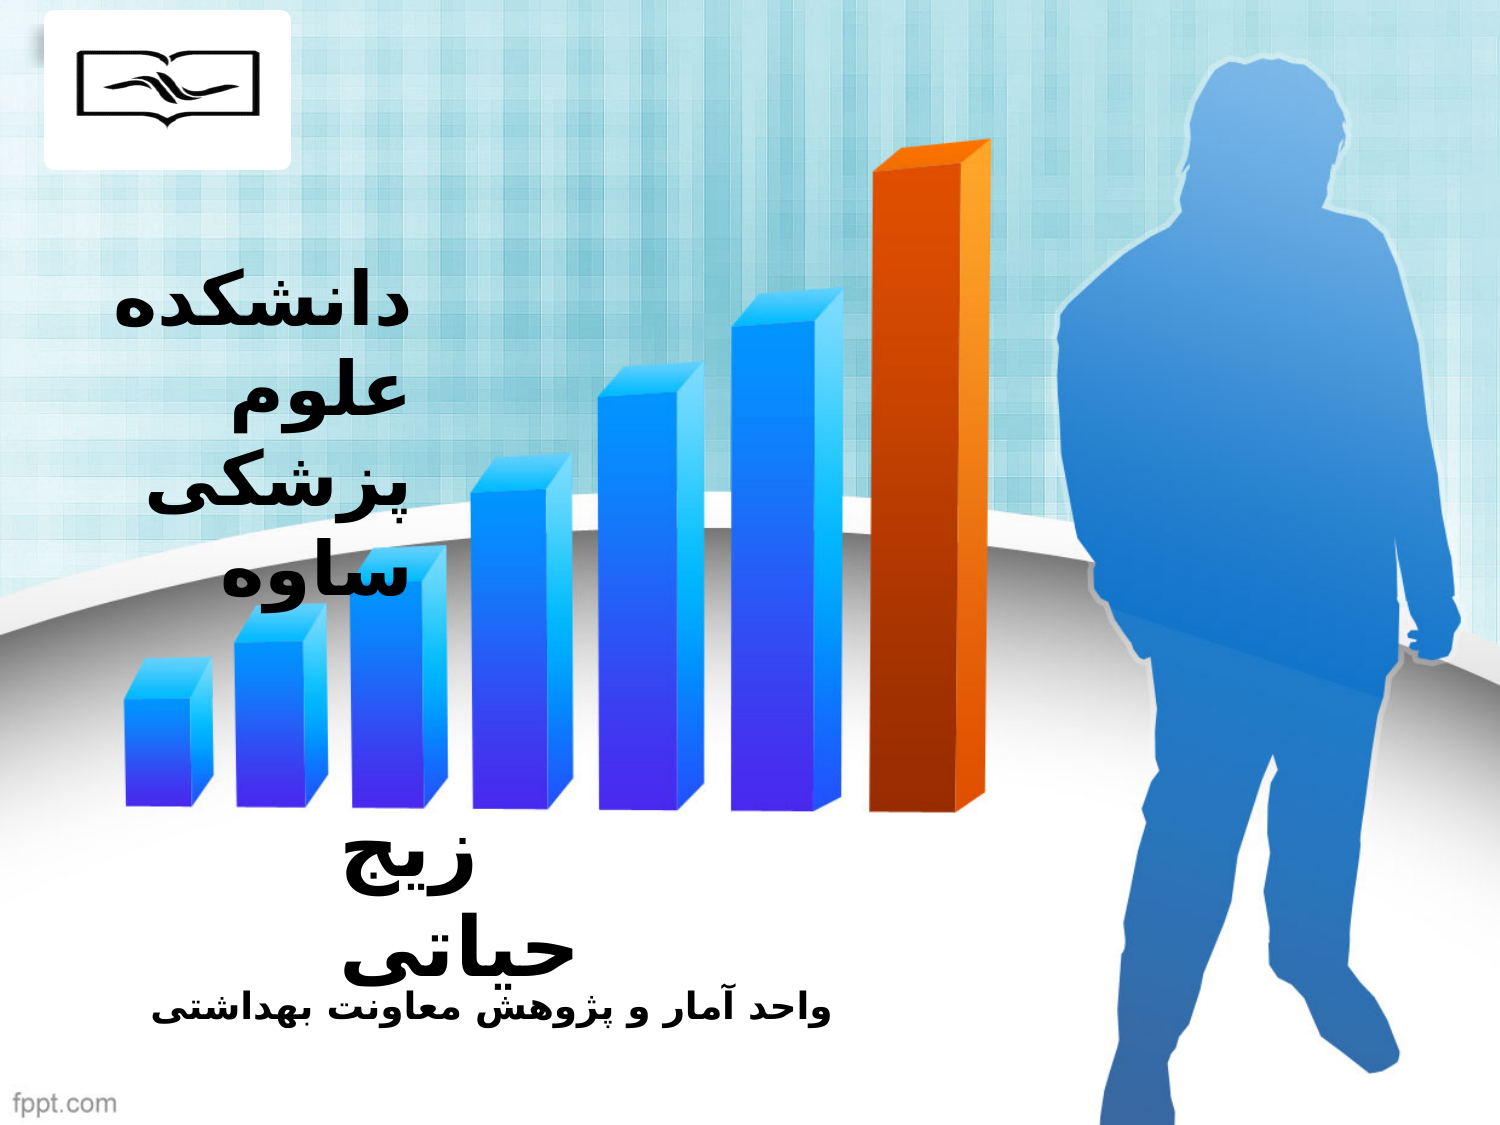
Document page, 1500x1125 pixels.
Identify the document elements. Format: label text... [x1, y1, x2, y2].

title زیج حیاتی [324, 834, 703, 951]
text_box دانشکده علوم پزشکی ساوه [0, 243, 428, 619]
picture [0, 0, 1500, 1125]
text_box واحد آمار و پژوهش معاونت بهداشتی [135, 951, 939, 1058]
